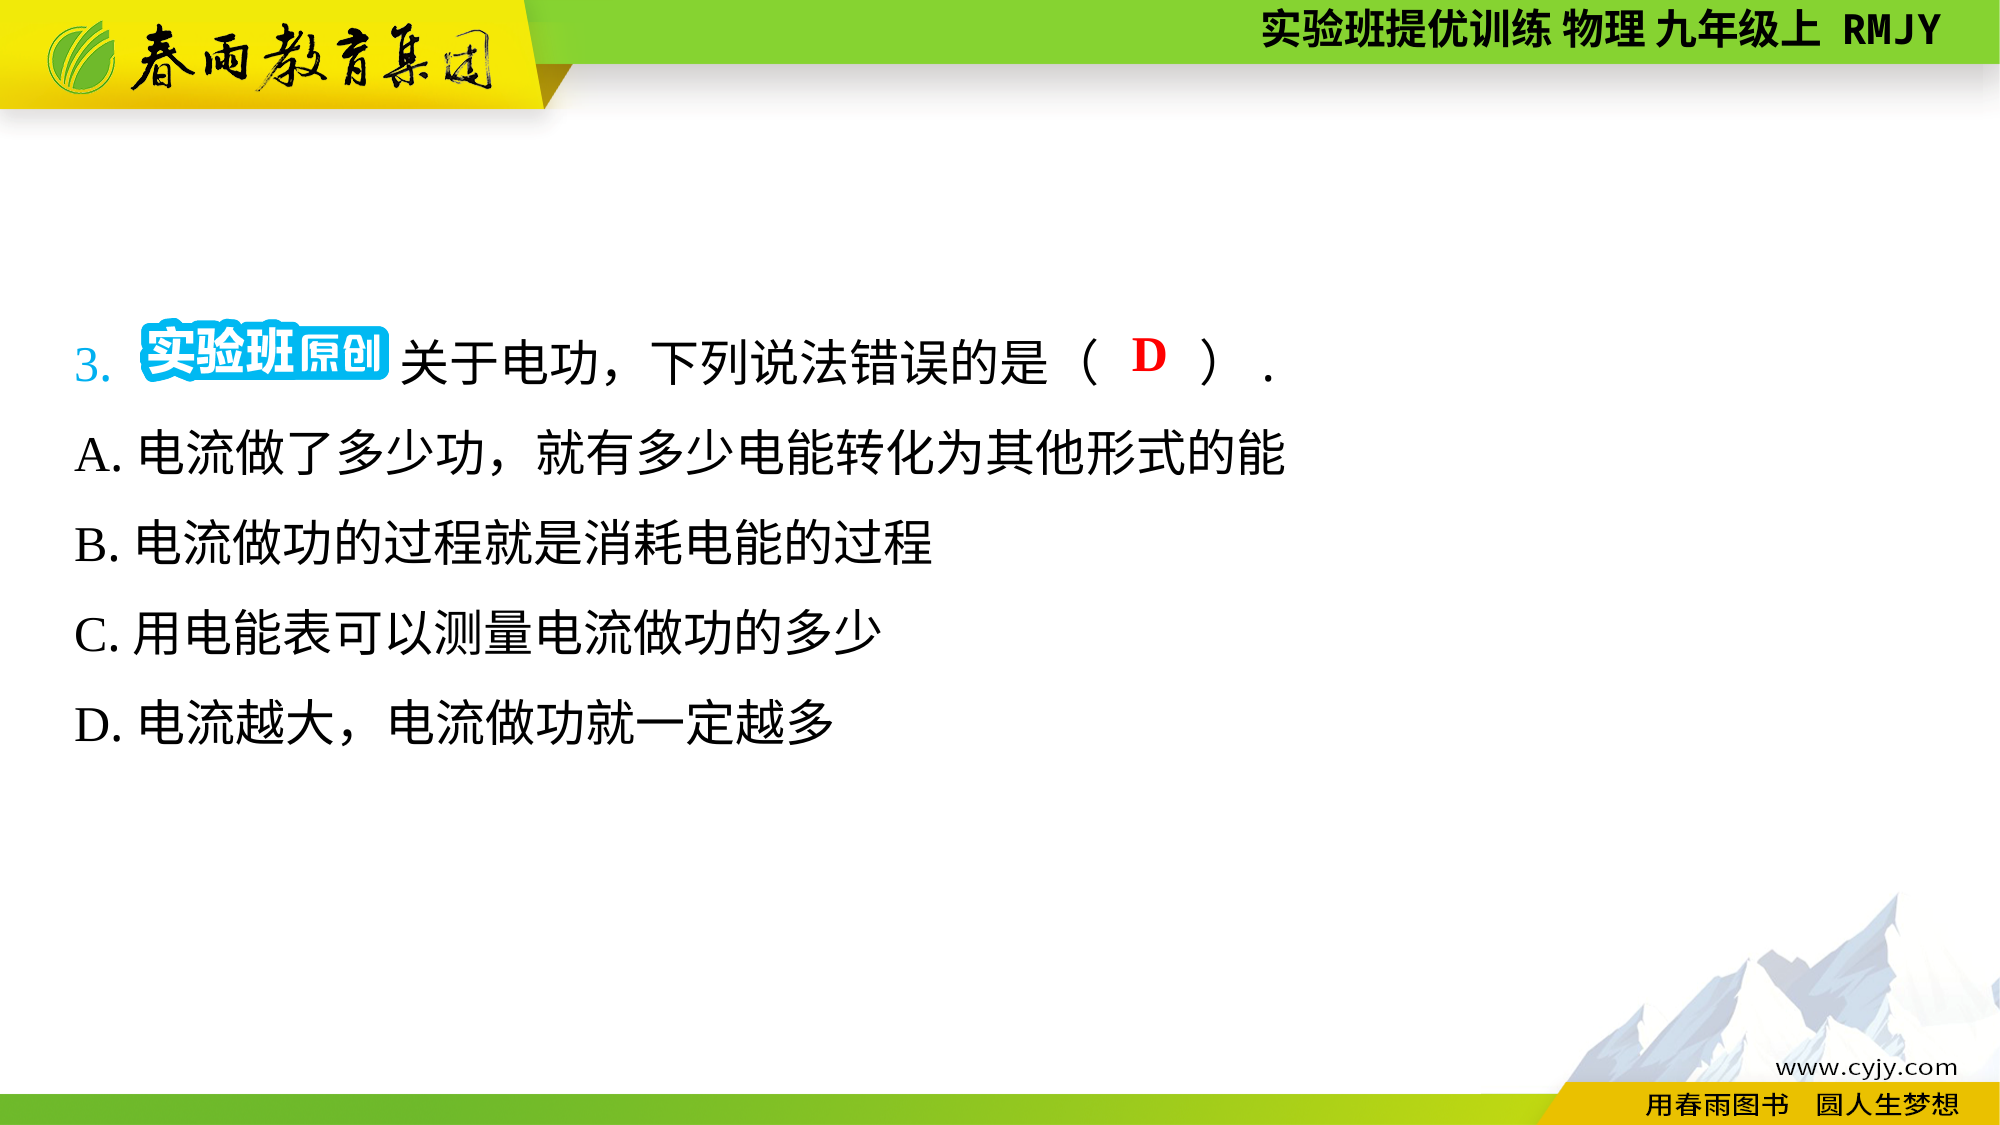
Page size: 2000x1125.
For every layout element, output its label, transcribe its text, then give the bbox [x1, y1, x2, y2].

picture [0, 0, 2000, 1125]
list 3. 关于电功，下列说法错误的是（ ）. A.电流做了多少功，就有多少电能转化为其他形式的能 B.电流做功的过程就是消耗电能的过程 C.用电能表可以测量电流做功的多少 D.电流越大，电流做功就一定越多 [59, 293, 1944, 764]
text_box D [1117, 314, 1183, 389]
